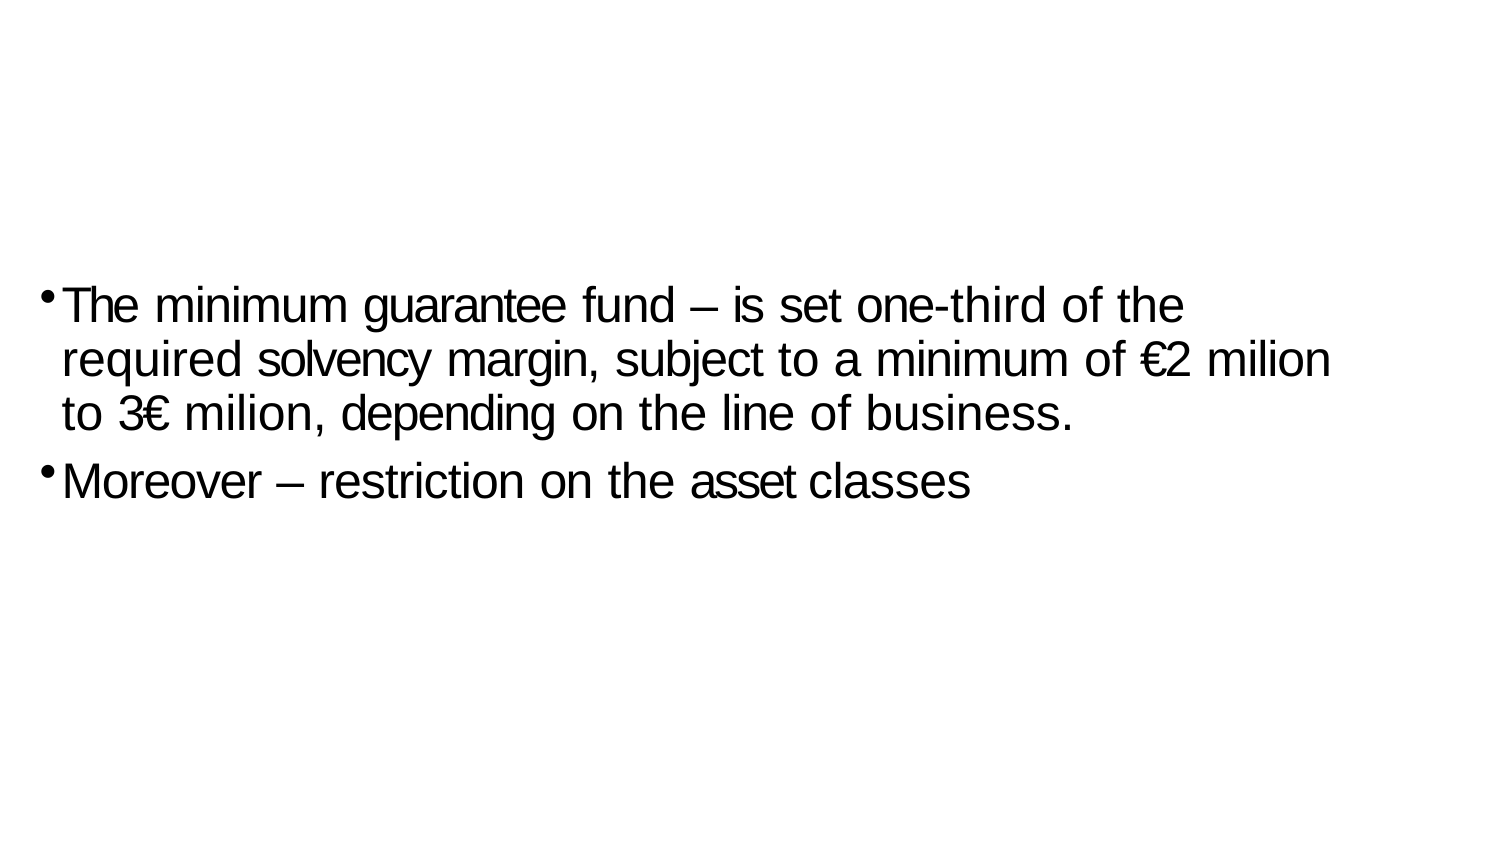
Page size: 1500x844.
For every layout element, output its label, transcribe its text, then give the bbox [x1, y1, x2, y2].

text_box The minimum guarantee fund – is set one-third of the required solvency margin, subject to a minimum of €2 milion to 3€ milion, depending on the line of business. Moreover – restriction on the asset classes [37, 270, 1377, 509]
